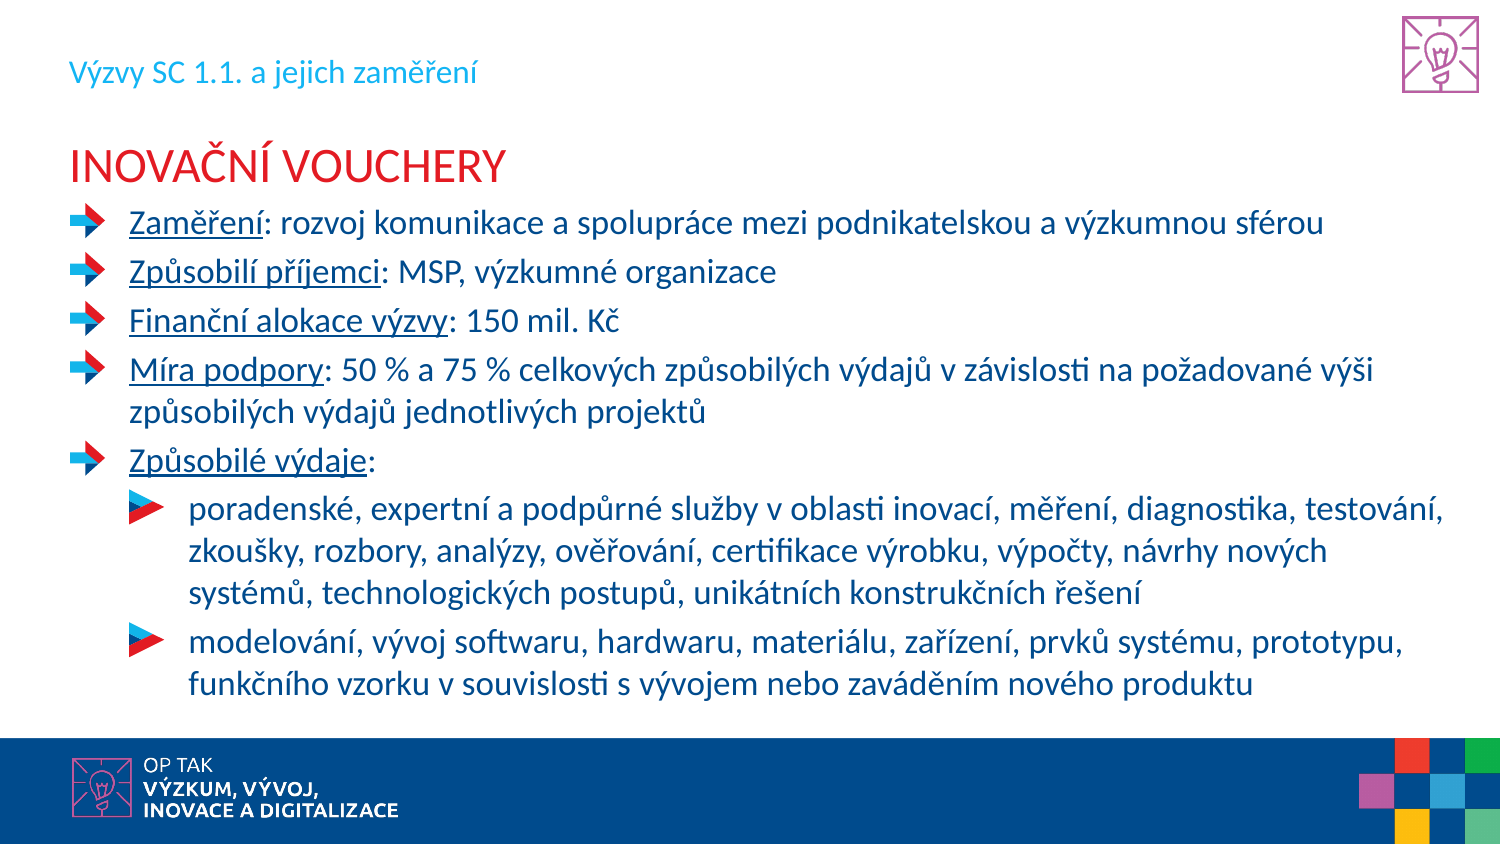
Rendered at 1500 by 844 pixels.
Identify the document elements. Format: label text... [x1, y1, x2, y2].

picture [1402, 16, 1479, 93]
text_box [55, 755, 769, 830]
list INOVAČNÍ VOUCHERY Zaměření: rozvoj komunikace a spolupráce mezi podnikatelskou a výzkumnou sférou Způsobilí příjemci: MSP, výzkumné organizace Finanční alokace výzvy: 150 mil. Kč Míra podpory: 50 % a 75 % celkových způsobilých výdajů v závislosti na požadované výši způsobilých výdajů jednotlivých projektů Způsobilé výdaje: poradenské, expertní a podpůrné služby v oblasti inovací, měření, diagnostika, testování, zkoušky, rozbory, analýzy, ověřování, certifikace výrobku, výpočty, návrhy nových systémů, technologických postupů, unikátních konstrukčních řešení modelování, vývoj softwaru, hardwaru, materiálu, zařízení, prvků systému, prototypu, funkčního vzorku v souvislosti s vývojem nebo zaváděním nového produktu [70, 74, 1451, 709]
picture [72, 756, 398, 819]
picture [1359, 738, 1500, 844]
title Výzvy SC 1.1. a jejich zaměření [69, 50, 1367, 91]
